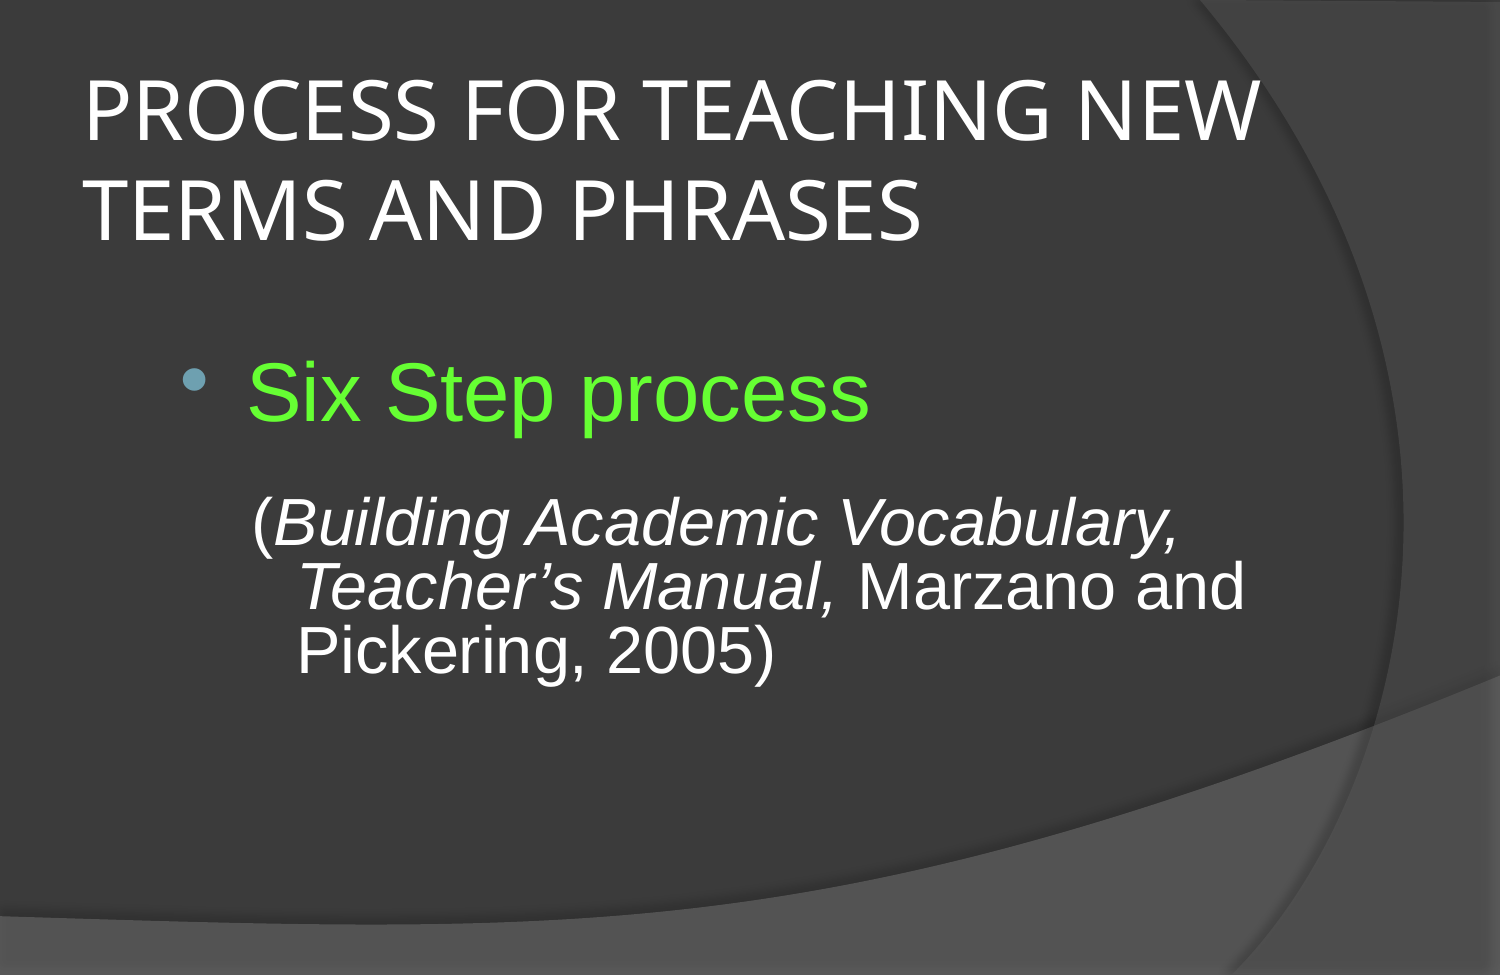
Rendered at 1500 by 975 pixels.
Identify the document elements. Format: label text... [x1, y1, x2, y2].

list Six Step process (Building Academic Vocabulary, Teacher’s Manual, Marzano and Pickering, 2005) [162, 349, 1413, 951]
title PROCESS FOR TEACHING NEW TERMS AND PHRASES [74, 87, 1357, 228]
